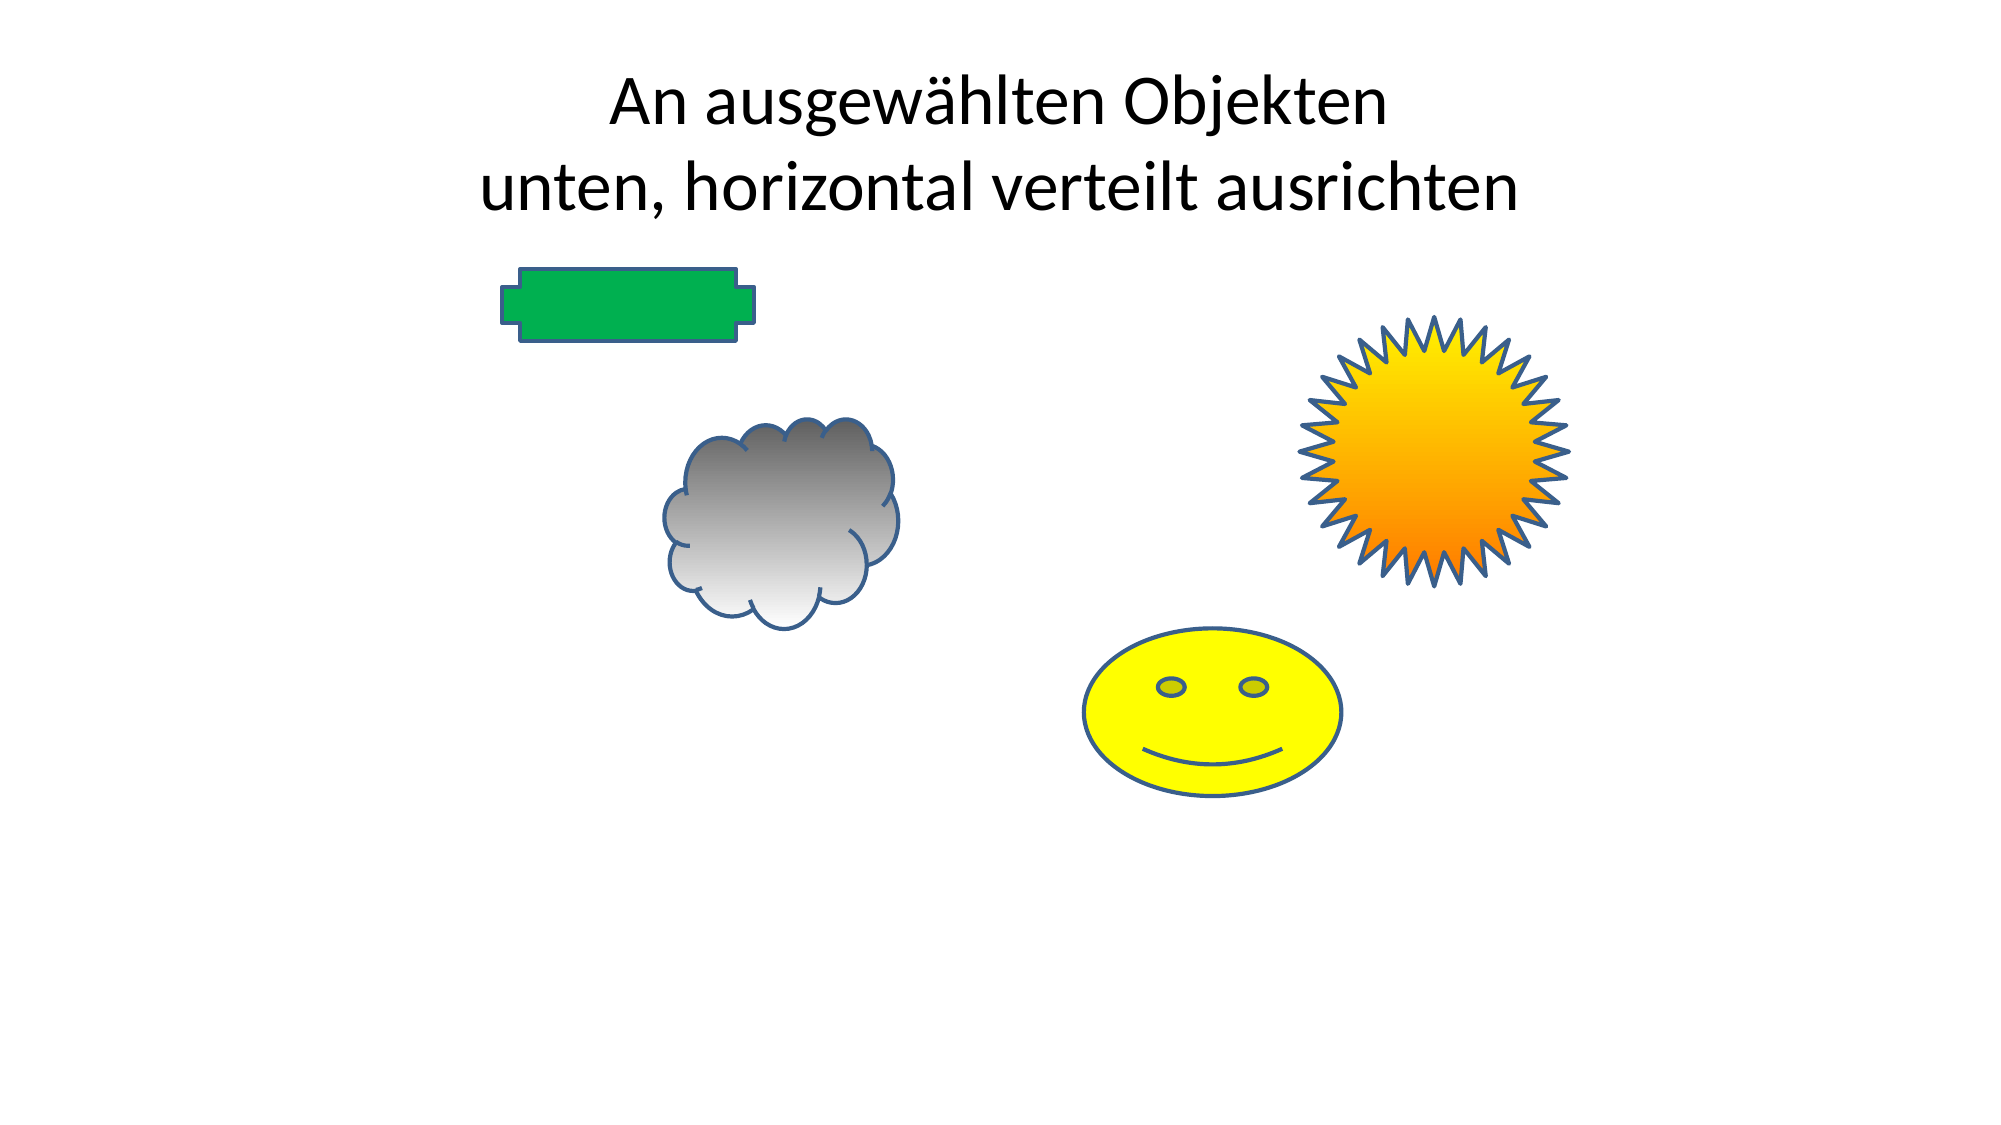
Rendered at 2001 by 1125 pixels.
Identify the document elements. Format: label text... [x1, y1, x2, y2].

title An ausgewählten Objekten unten, horizontal verteilt ausrichten [99, 45, 1900, 233]
text_box [662, 417, 901, 632]
text_box [1297, 314, 1572, 589]
text_box [1081, 626, 1344, 799]
text_box [500, 267, 756, 343]
